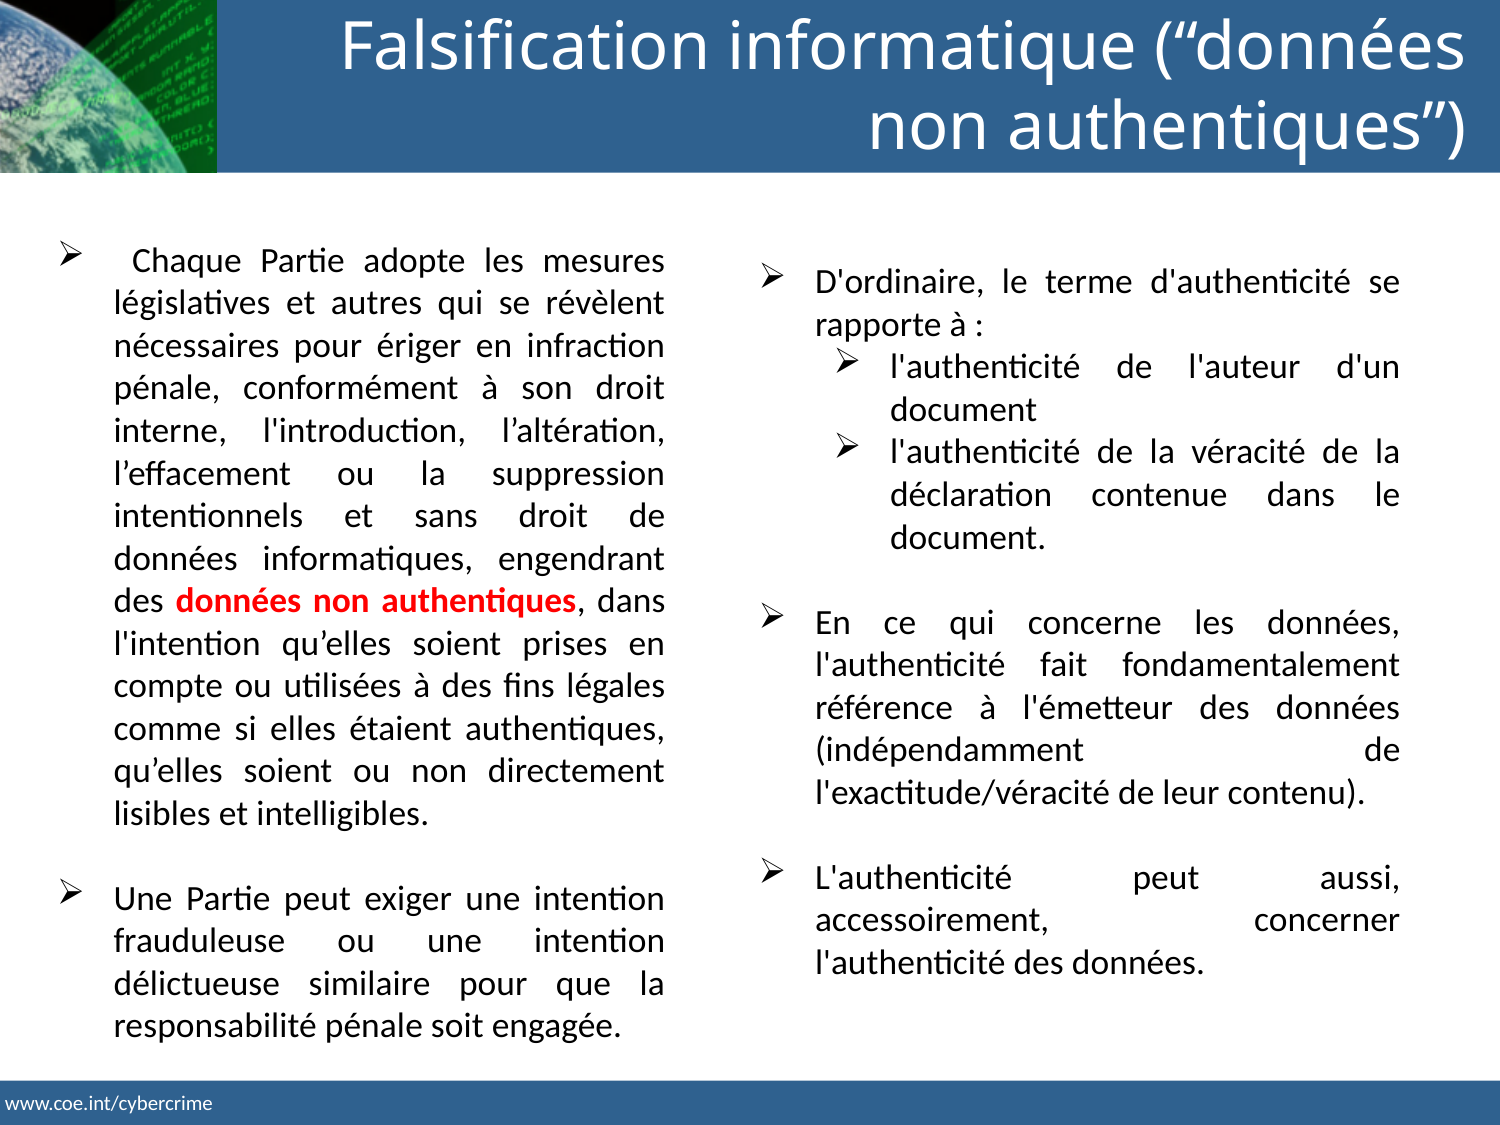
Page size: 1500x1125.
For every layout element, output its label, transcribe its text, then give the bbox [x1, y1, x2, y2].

text_box Falsification informatique (“données non authentiques”) [230, 0, 1483, 171]
text_box Chaque Partie adopte les mesures législatives et autres qui se révèlent nécessaires pour ériger en infraction pénale, conformément à son droit interne, l'introduction, l’altération, l’effacement ou la suppression intentionnels et sans droit de données informatiques, engendrant des données non authentiques, dans l'intention qu’elles soient prises en compte ou utilisées à des fins légales comme si elles étaient authentiques, qu’elles soient ou non directement lisibles et intelligibles. Une Partie peut exiger une intention frauduleuse ou une intention délictueuse similaire pour que la responsabilité pénale soit engagée. [42, 229, 681, 1053]
text_box D'ordinaire, le terme d'authenticité se rapporte à : l'authenticité de l'auteur d'un document l'authenticité de la véracité de la déclaration contenue dans le document. En ce qui concerne les données, l'authenticité fait fondamentalement référence à l'émetteur des données (indépendamment de l'exactitude/véracité de leur contenu). L'authenticité peut aussi, accessoirement, concerner l'authenticité des données. [743, 251, 1416, 1032]
picture [0, 0, 217, 173]
